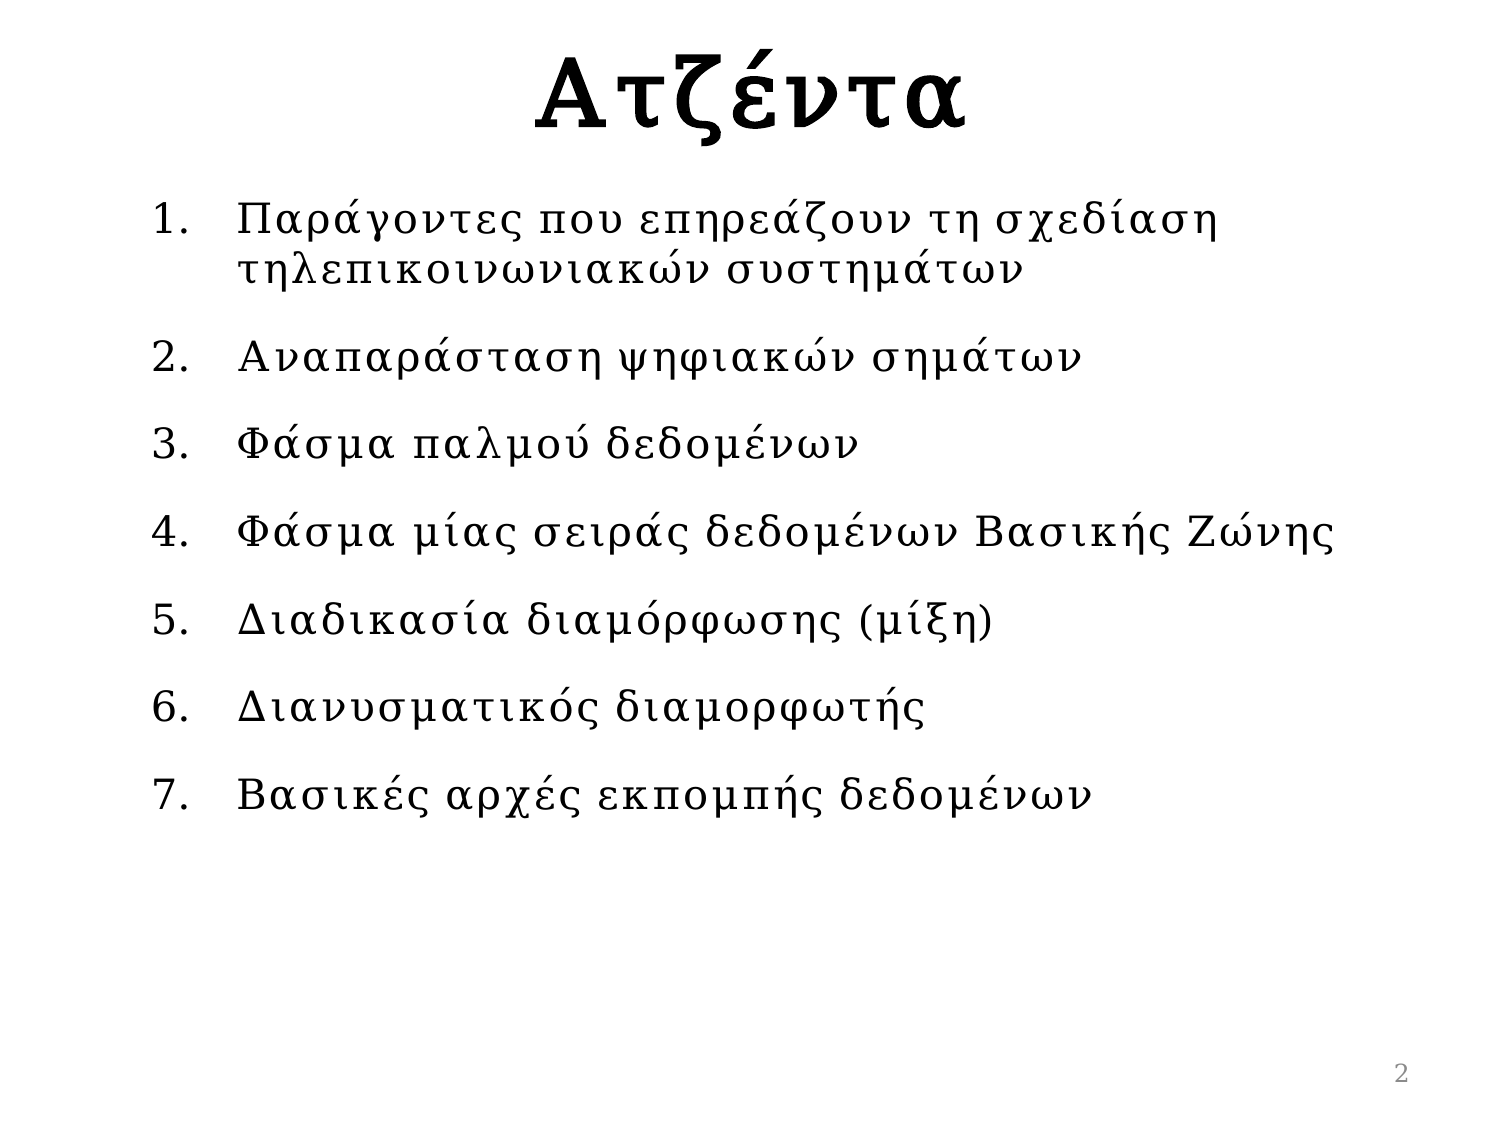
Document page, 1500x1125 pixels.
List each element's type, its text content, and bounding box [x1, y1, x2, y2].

subtitle Παράγοντες που επηρεάζουν τη σχεδίαση τηλεπικοινωνιακών συστημάτων Αναπαράσταση ψηφιακών σημάτων Φάσμα παλμού δεδομένων Φάσμα μίας σειράς δεδομένων Βασικής Ζώνης Διαδικασία διαμόρφωσης (μίξη) Διανυσματικός διαμορφωτής Βασικές αρχές εκπομπής δεδομένων [135, 184, 1425, 1035]
slide_number 2 [1074, 1042, 1425, 1103]
text_box Ατζέντα [74, 19, 1425, 159]
